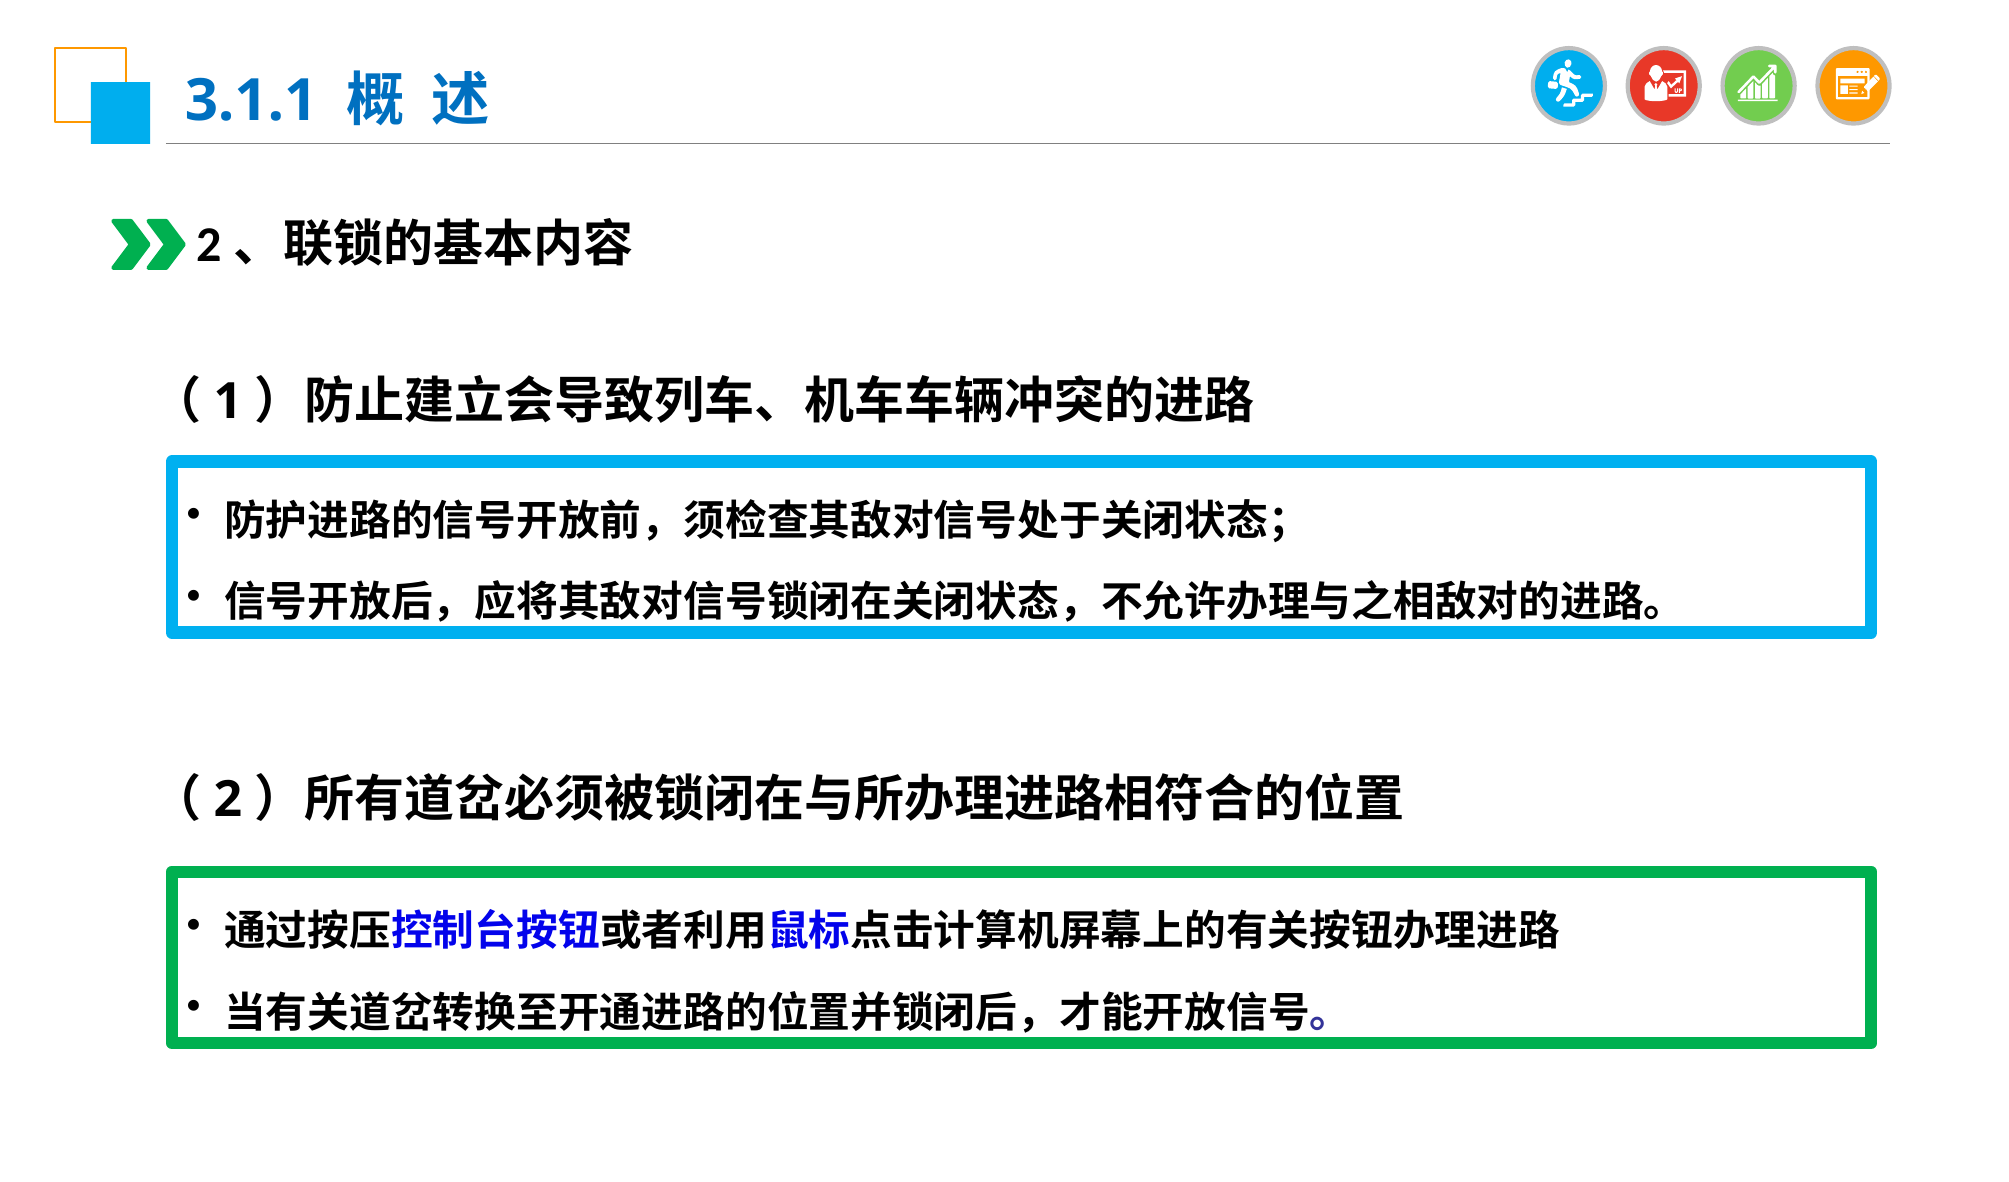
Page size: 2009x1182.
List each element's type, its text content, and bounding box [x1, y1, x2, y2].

text_box [261, 744, 764, 816]
text_box 3.1.1 概 述 [164, 51, 511, 142]
text_box （1）防止建立会导致列车、机车车辆冲突的进路 [136, 367, 1379, 437]
text_box （2）所有道岔必须被锁闭在与所办理进路相符合的位置 [136, 766, 1860, 836]
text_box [113, 203, 646, 280]
text_box 通过按压控制台按钮或者利用鼠标点击计算机屏幕上的有关按钮办理进路 当有关道岔转换至开通进路的位置并锁闭后，才能开放信号。 [171, 871, 1872, 1043]
text_box 防护进路的信号开放前，须检查其敌对信号处于关闭状态； 信号开放后，应将其敌对信号锁闭在关闭状态，不允许办理与之相敌对的进路。 [171, 461, 1872, 633]
